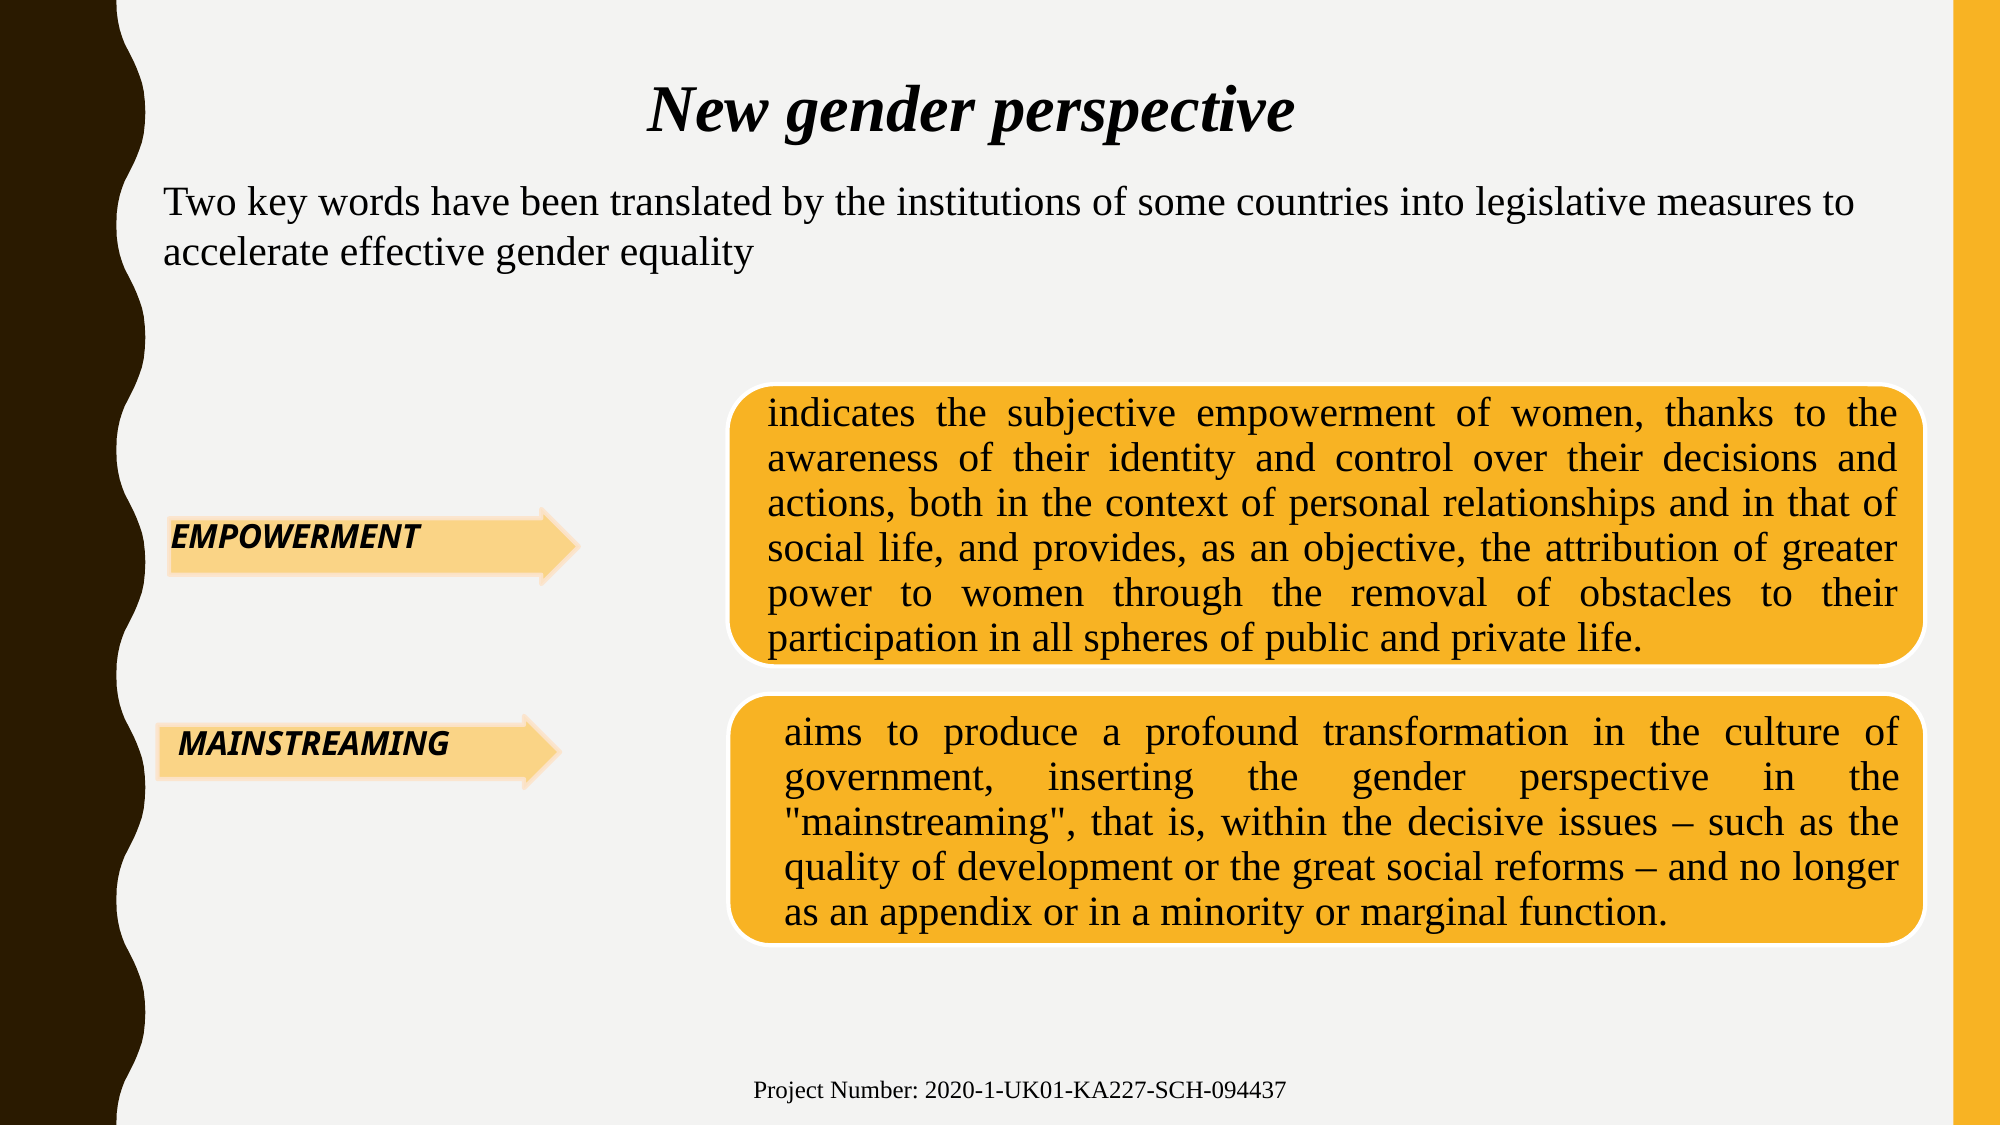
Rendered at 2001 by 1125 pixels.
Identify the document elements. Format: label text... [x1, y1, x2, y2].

text_box Two key words have been translated by the institutions of some countries into legislative measures to accelerate effective gender equality [148, 166, 1906, 332]
text_box New gender perspective [615, 57, 1868, 233]
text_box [115, 362, 1926, 1125]
